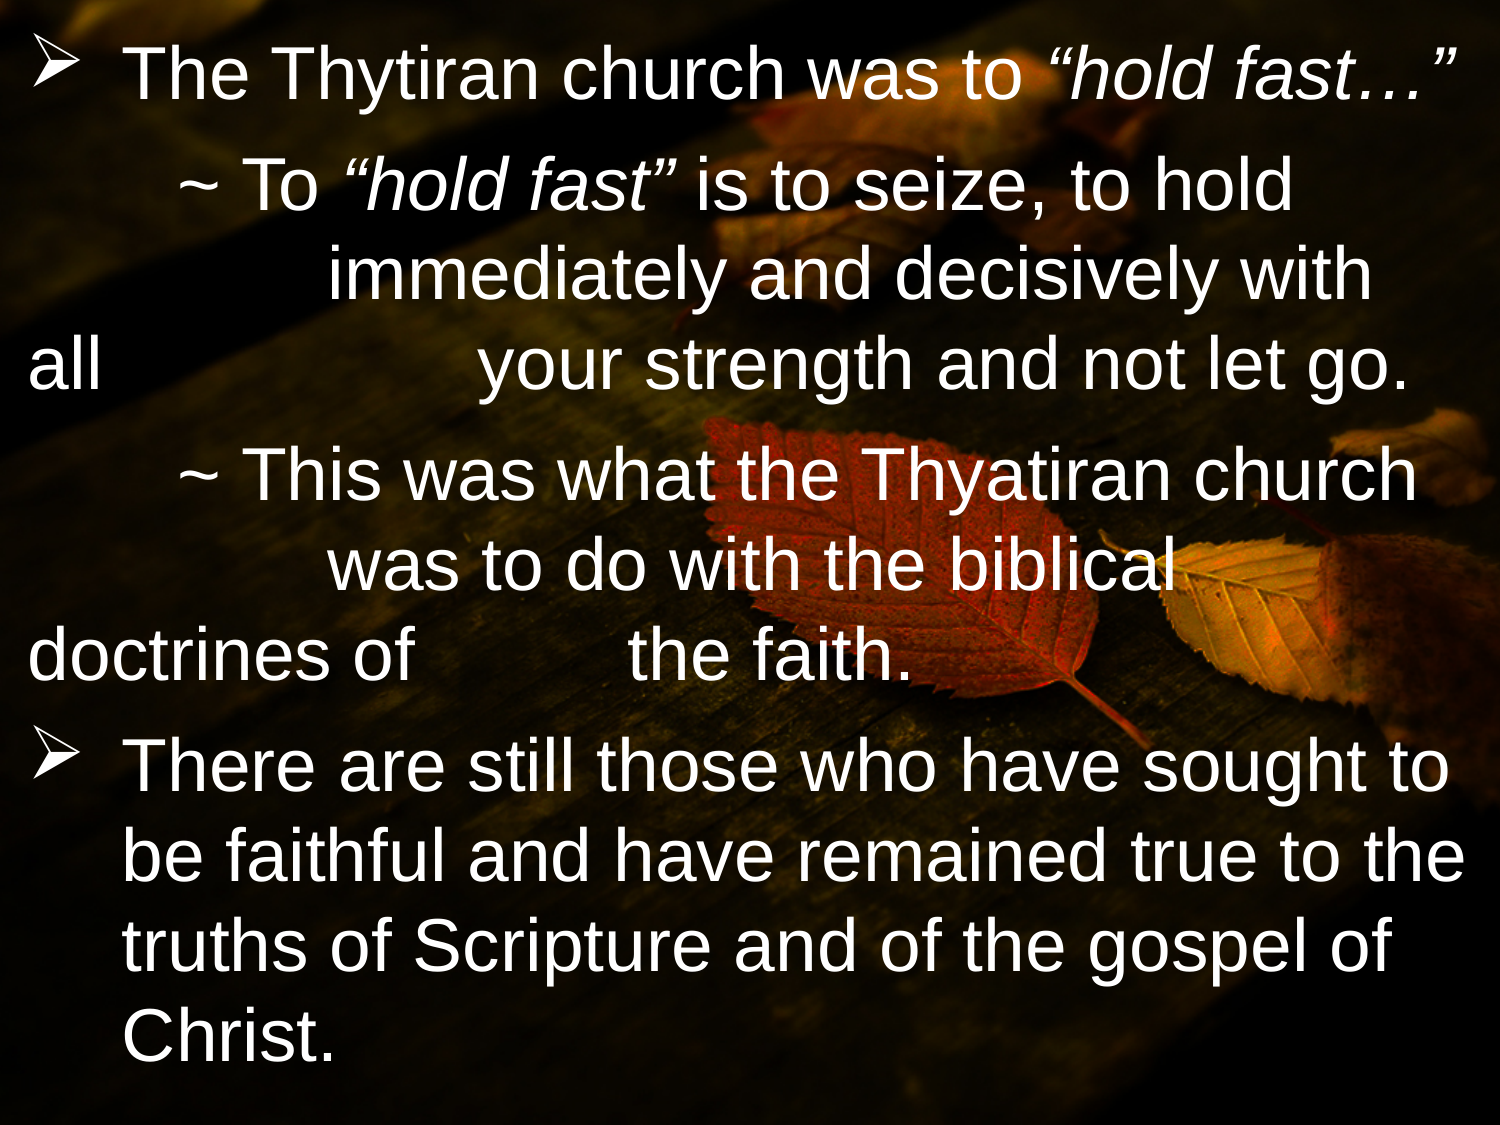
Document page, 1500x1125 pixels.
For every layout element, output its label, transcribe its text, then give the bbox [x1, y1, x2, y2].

picture [0, 0, 1500, 1125]
subtitle The Thytiran church was to “hold fast…” ~ To “hold fast” is to seize, to hold immediately and decisively with all your strength and not let go. ~ This was what the Thyatiran church was to do with the biblical doctrines of the faith. There are still those who have sought to be faithful and have remained true to the truths of Scripture and of the gospel of Christ. [12, 16, 1486, 1104]
